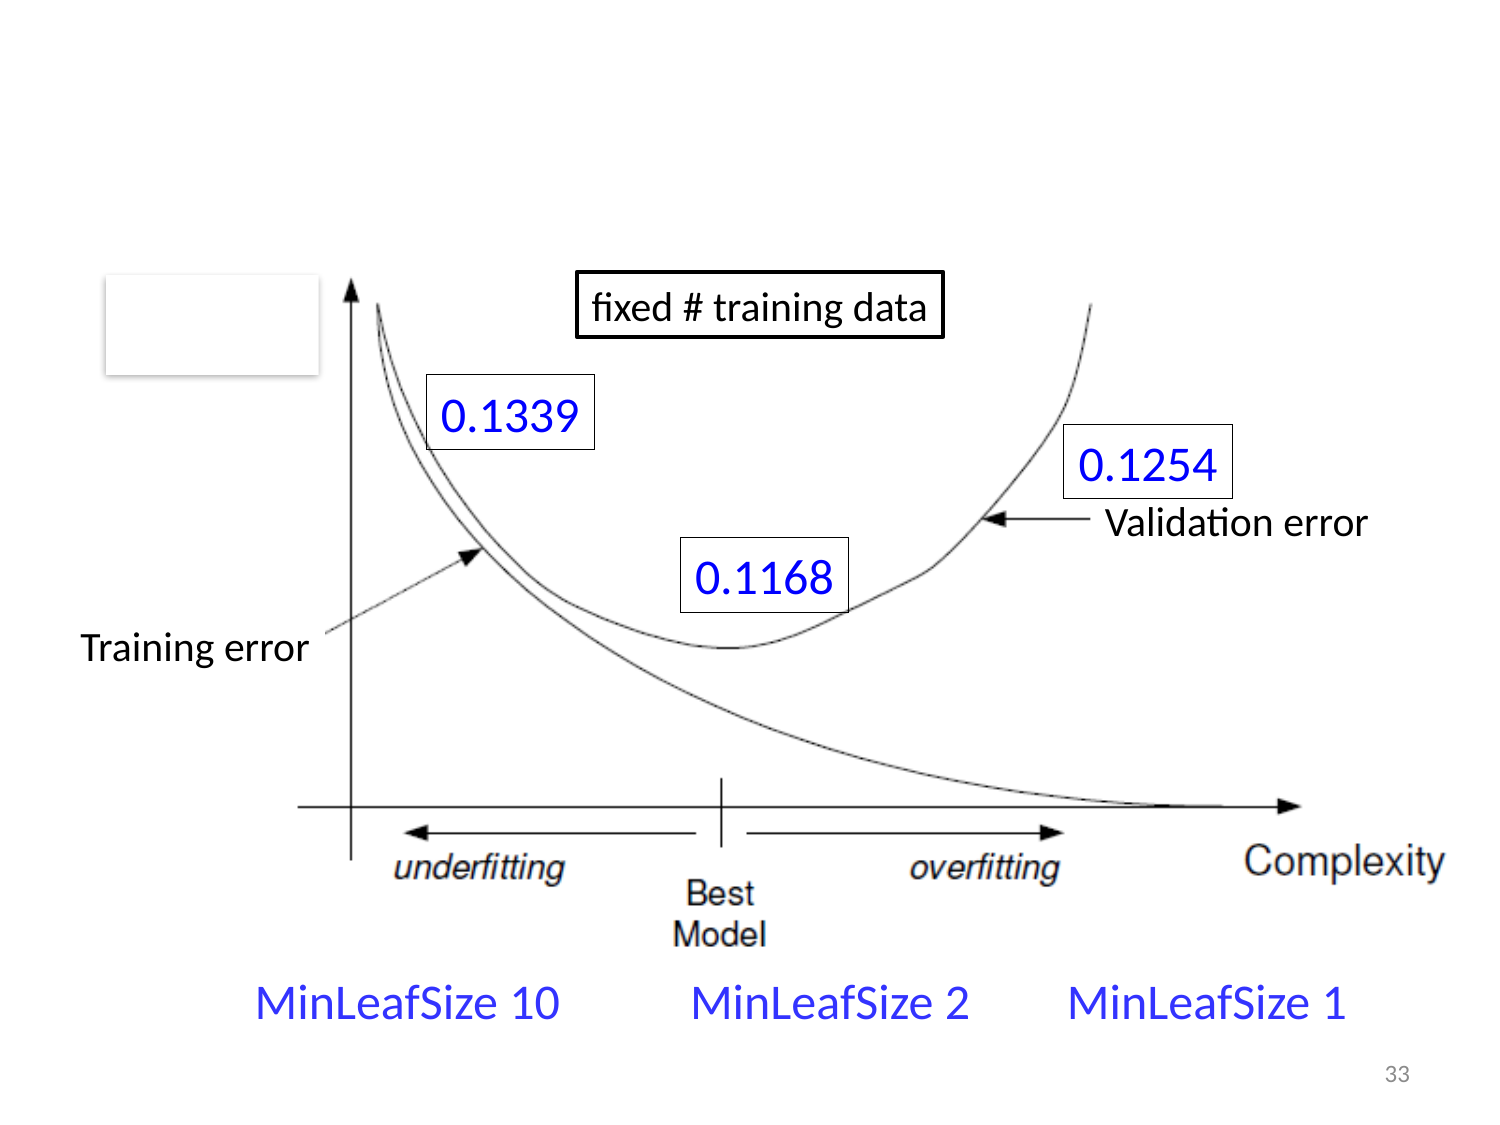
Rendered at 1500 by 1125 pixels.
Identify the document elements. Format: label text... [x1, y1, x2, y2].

text_box MinLeafSize 2 [675, 985, 986, 1038]
text_box MinLeafSize 1 [1052, 985, 1363, 1037]
picture [12, 249, 1482, 976]
slide_number 33 [1074, 1042, 1425, 1103]
text_box MinLeafSize 10 [239, 985, 576, 1038]
